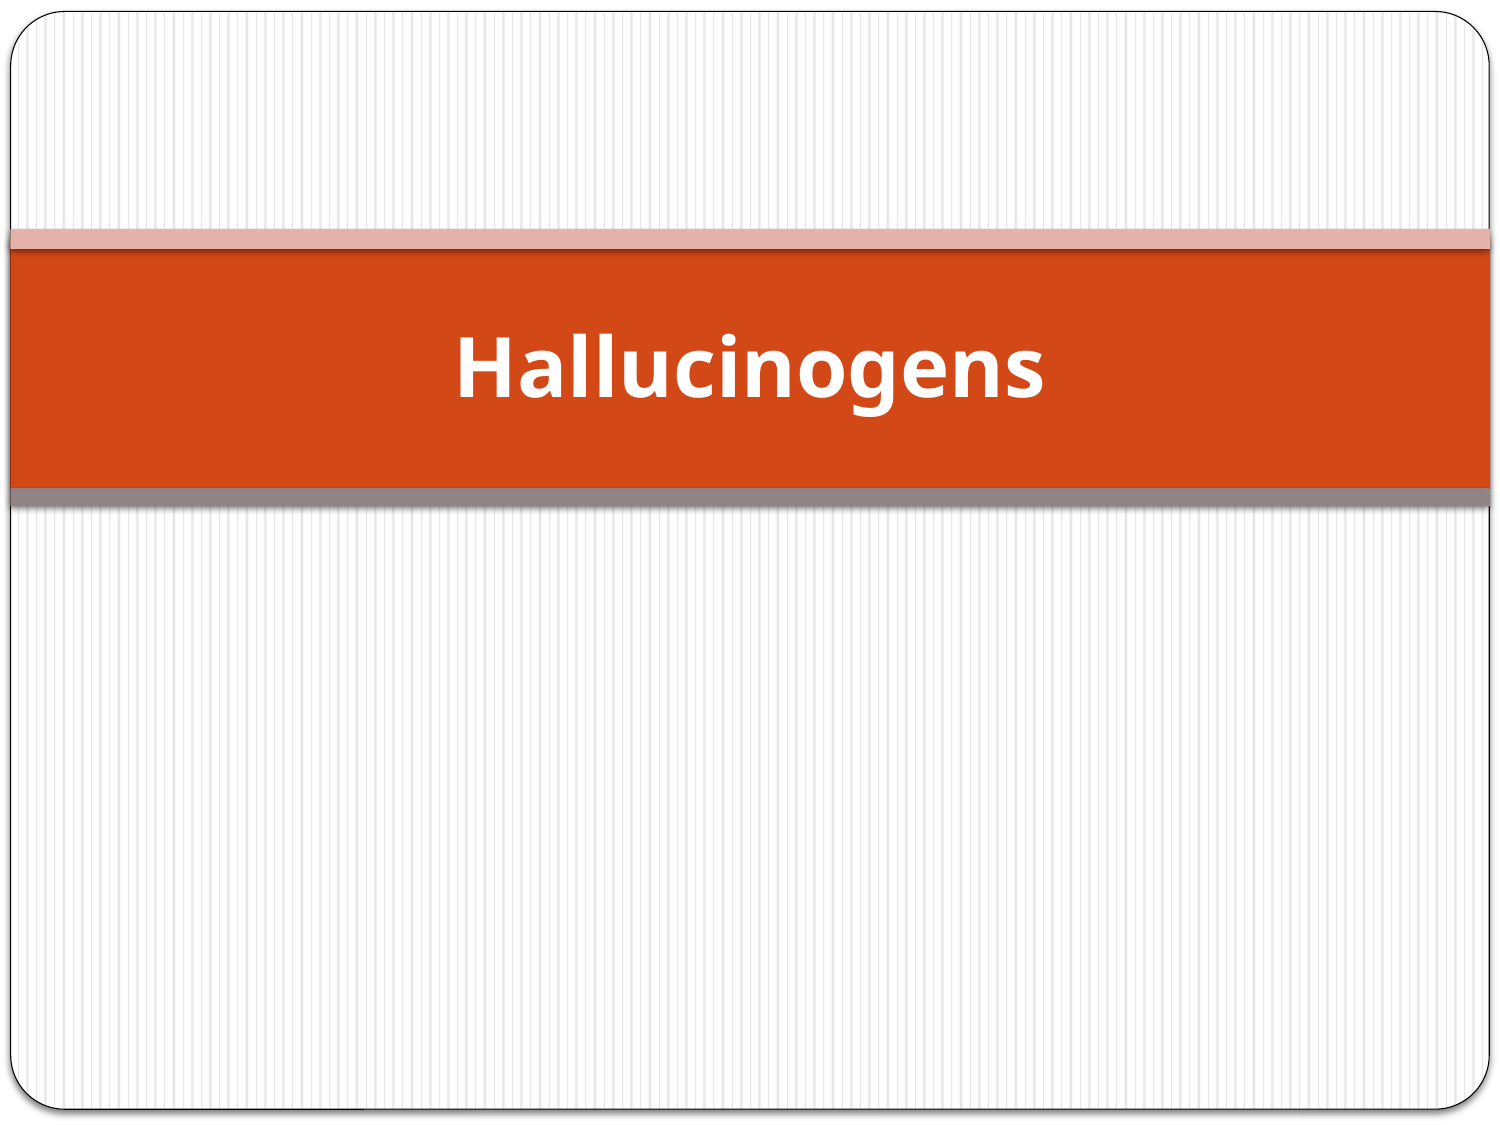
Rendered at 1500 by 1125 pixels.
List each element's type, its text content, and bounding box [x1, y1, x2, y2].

title Hallucinogens [75, 247, 1425, 489]
